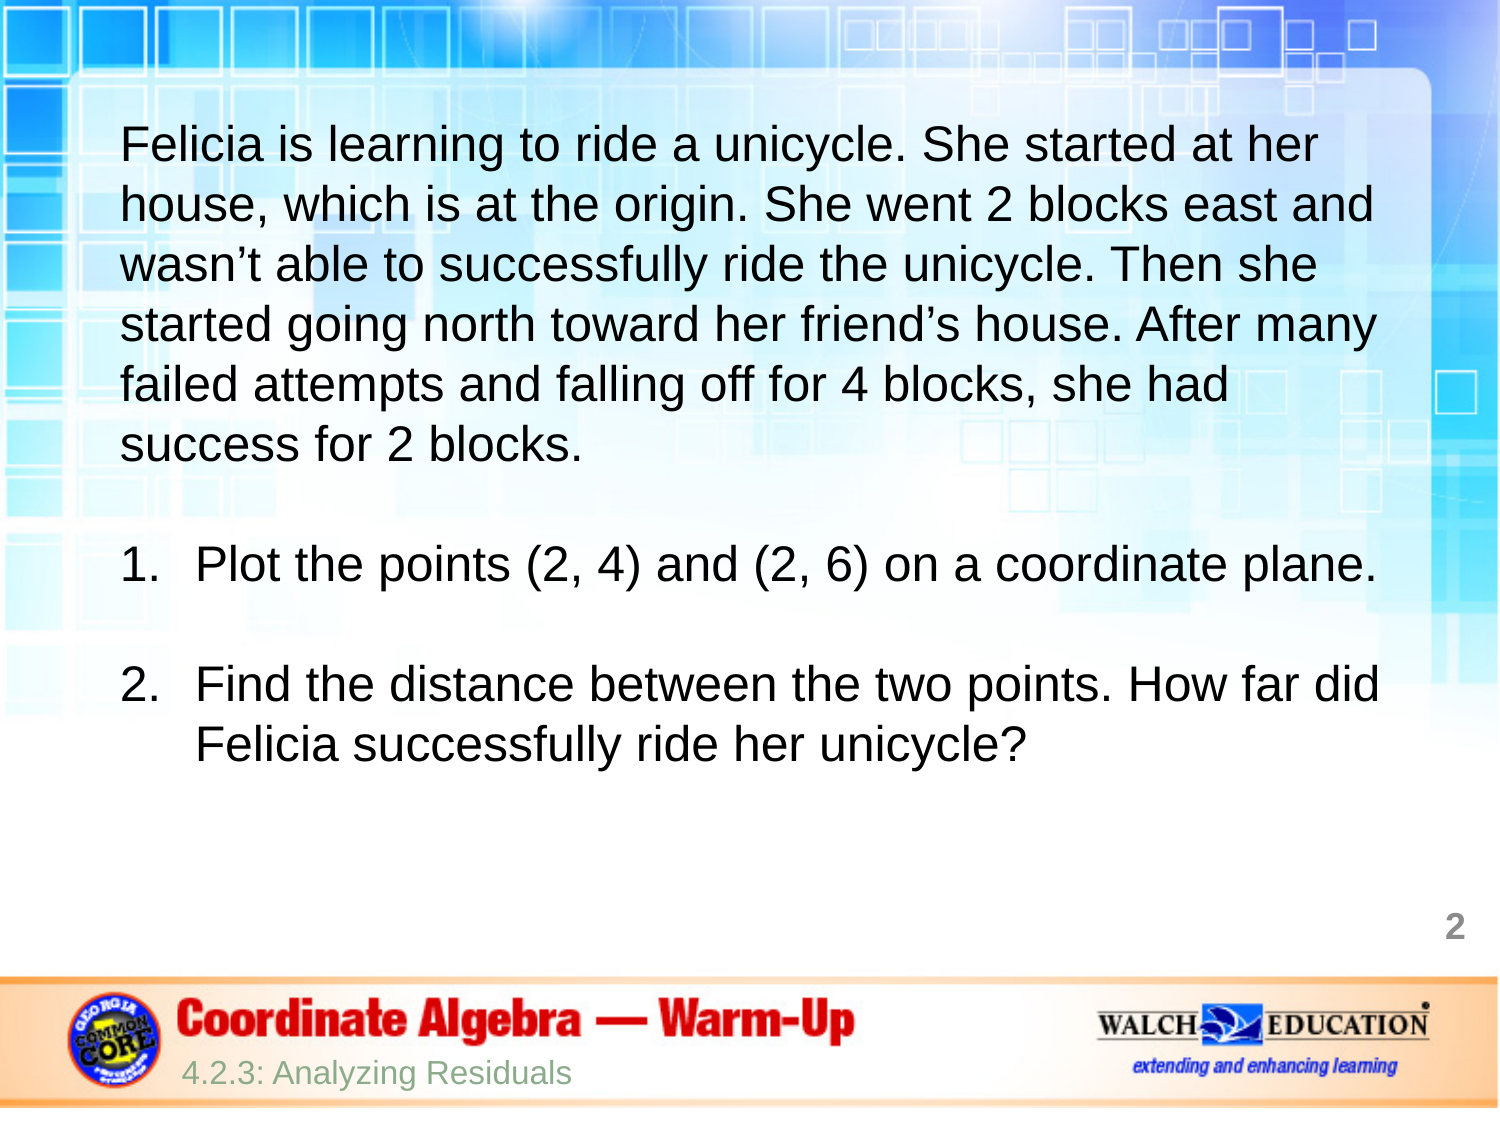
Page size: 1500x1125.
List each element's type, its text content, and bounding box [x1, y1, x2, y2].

footer 4.2.3: Analyzing Residuals [166, 1048, 1065, 1094]
slide_number 2 [1361, 901, 1481, 949]
picture [0, 0, 1500, 1108]
text_box Felicia is learning to ride a unicycle. She started at her house, which is at the origin. She went 2 blocks east and wasn’t able to successfully ride the unicycle. Then she started going north toward her friend’s house. After many failed attempts and falling off for 4 blocks, she had success for 2 blocks. Plot the points (2, 4) and (2, 6) on a coordinate plane. Find the distance between the two points. How far did Felicia successfully ride her unicycle? [105, 104, 1410, 949]
